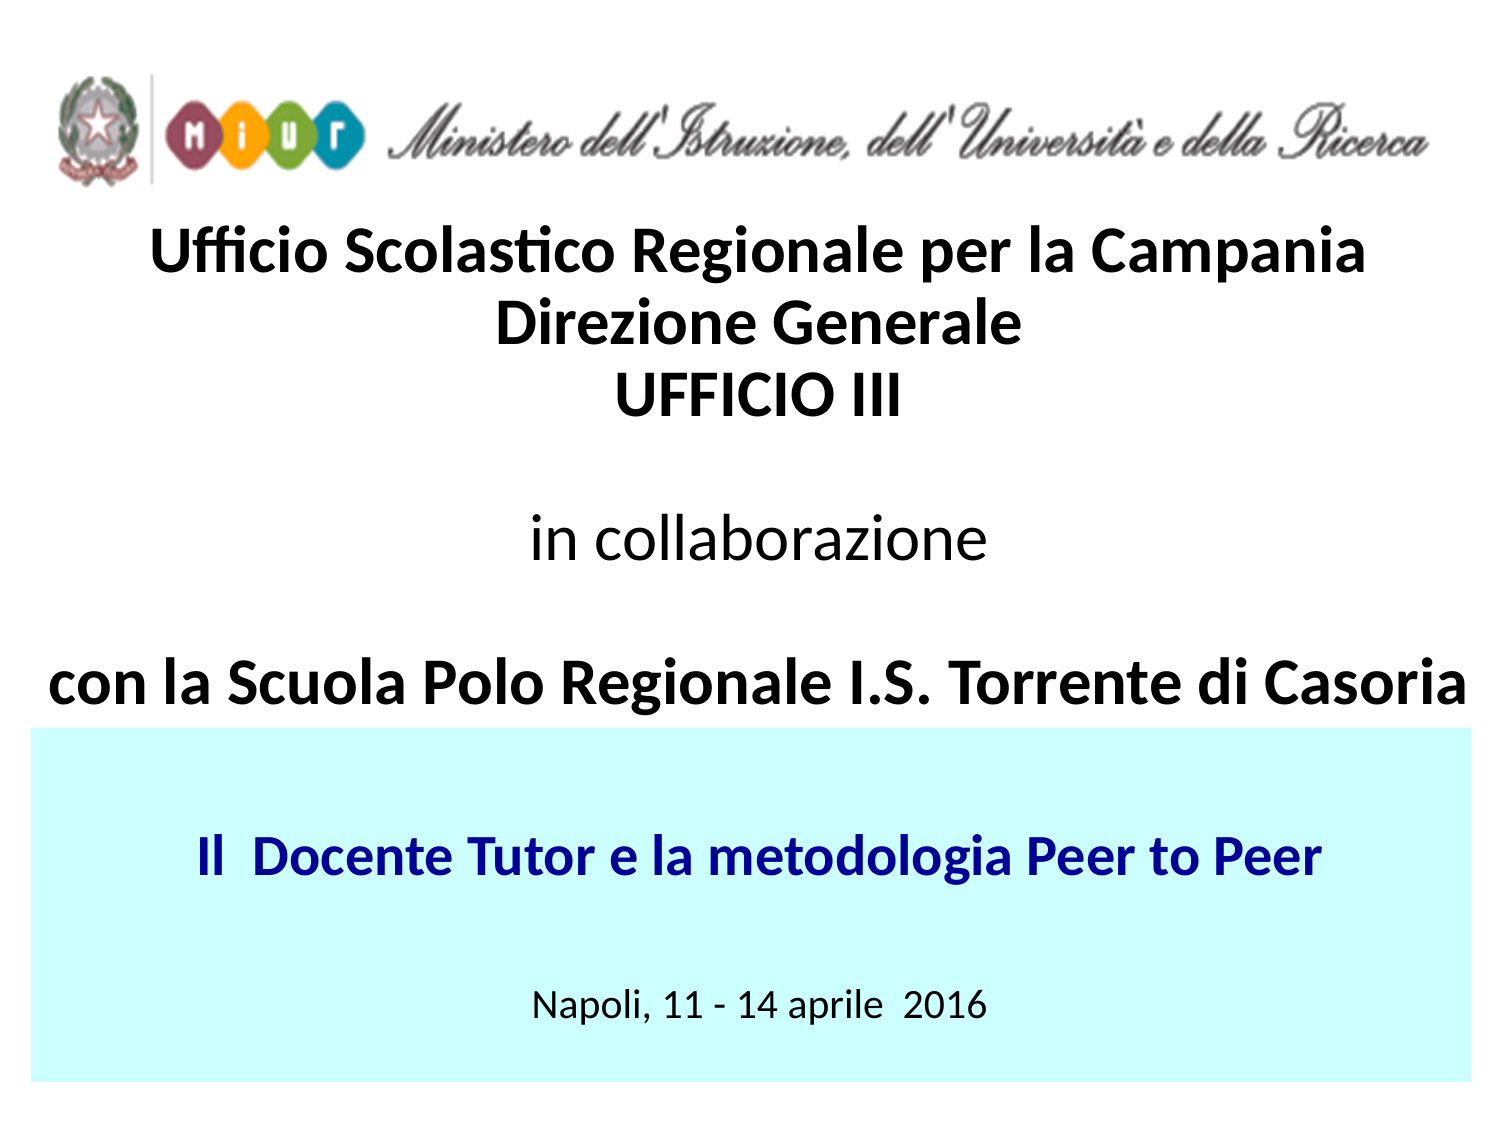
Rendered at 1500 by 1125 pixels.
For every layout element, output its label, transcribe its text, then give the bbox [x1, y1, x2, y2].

list Il Docente Tutor e la metodologia Peer to Peer Napoli, 11 - 14 aprile 2016 [30, 727, 1471, 1083]
picture [56, 54, 1459, 213]
text_box Ufficio Scolastico Regionale per la Campania Direzione Generale UFFICIO III in collaborazione con la Scuola Polo Regionale I.S. Torrente di Casoria [24, 208, 1495, 727]
